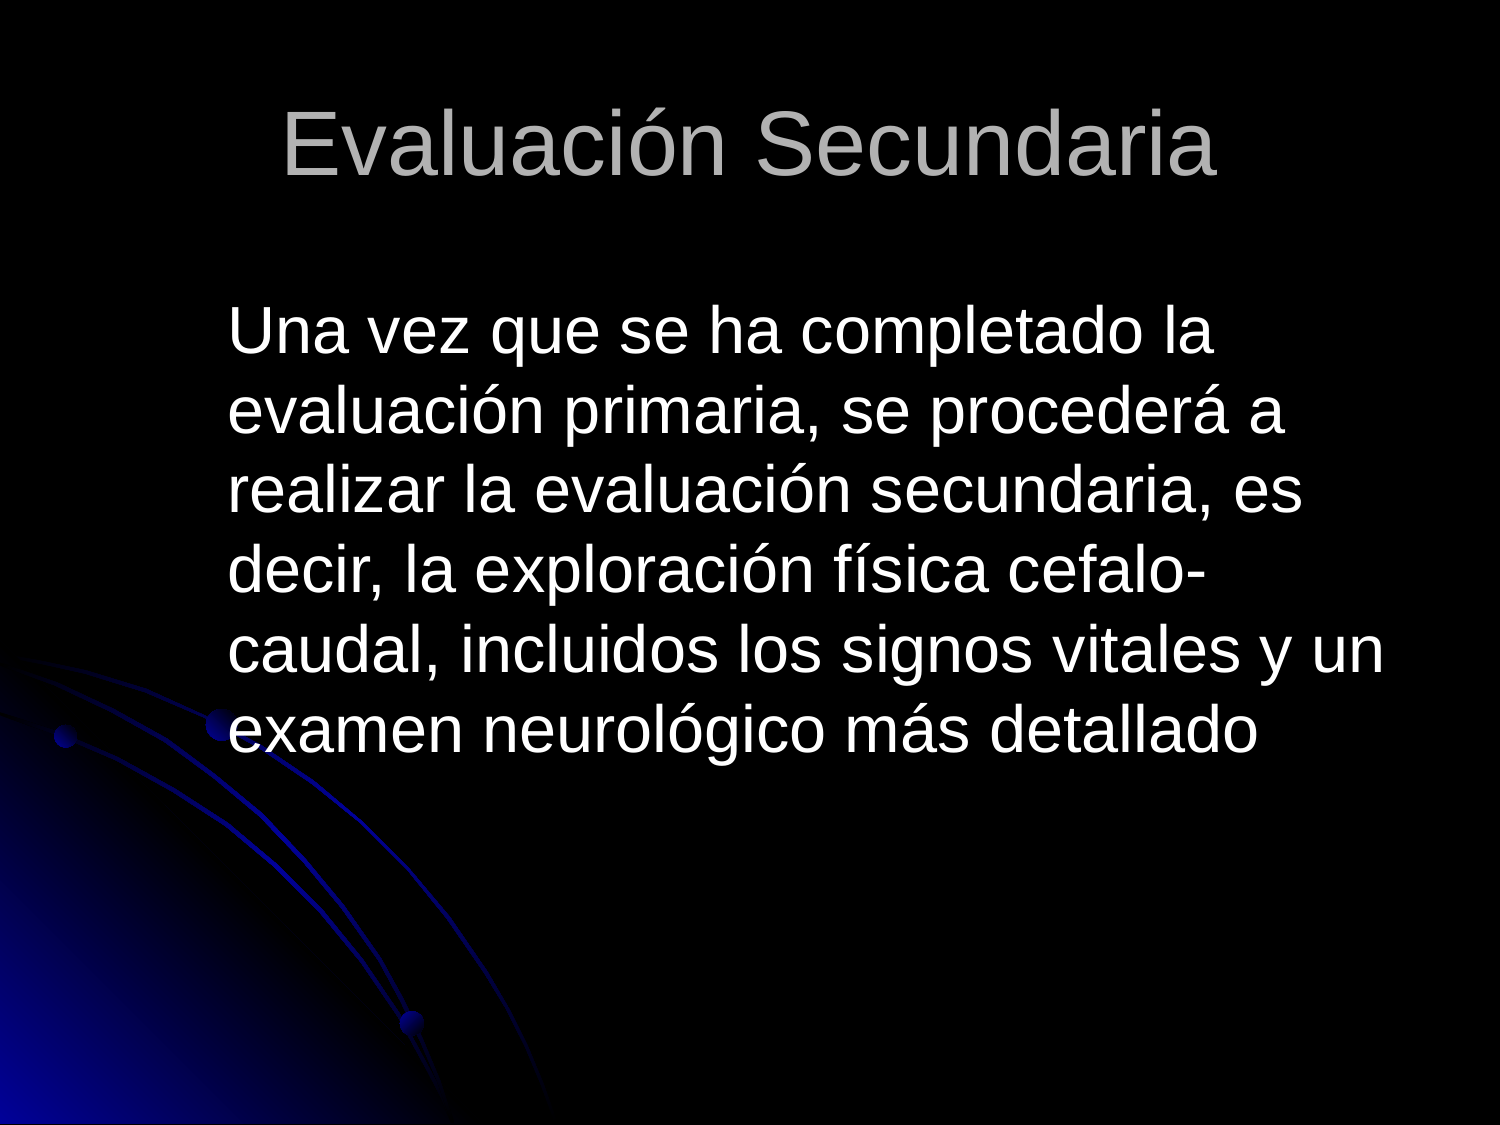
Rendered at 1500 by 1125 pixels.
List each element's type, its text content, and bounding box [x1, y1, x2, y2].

title Evaluación Secundaria [74, 45, 1426, 233]
list Una vez que se ha completado la evaluación primaria, se procederá a realizar la evaluación secundaria, es decir, la exploración física cefalo-caudal, incluidos los signos vitales y un examen neurológico más detallado [111, 278, 1426, 911]
